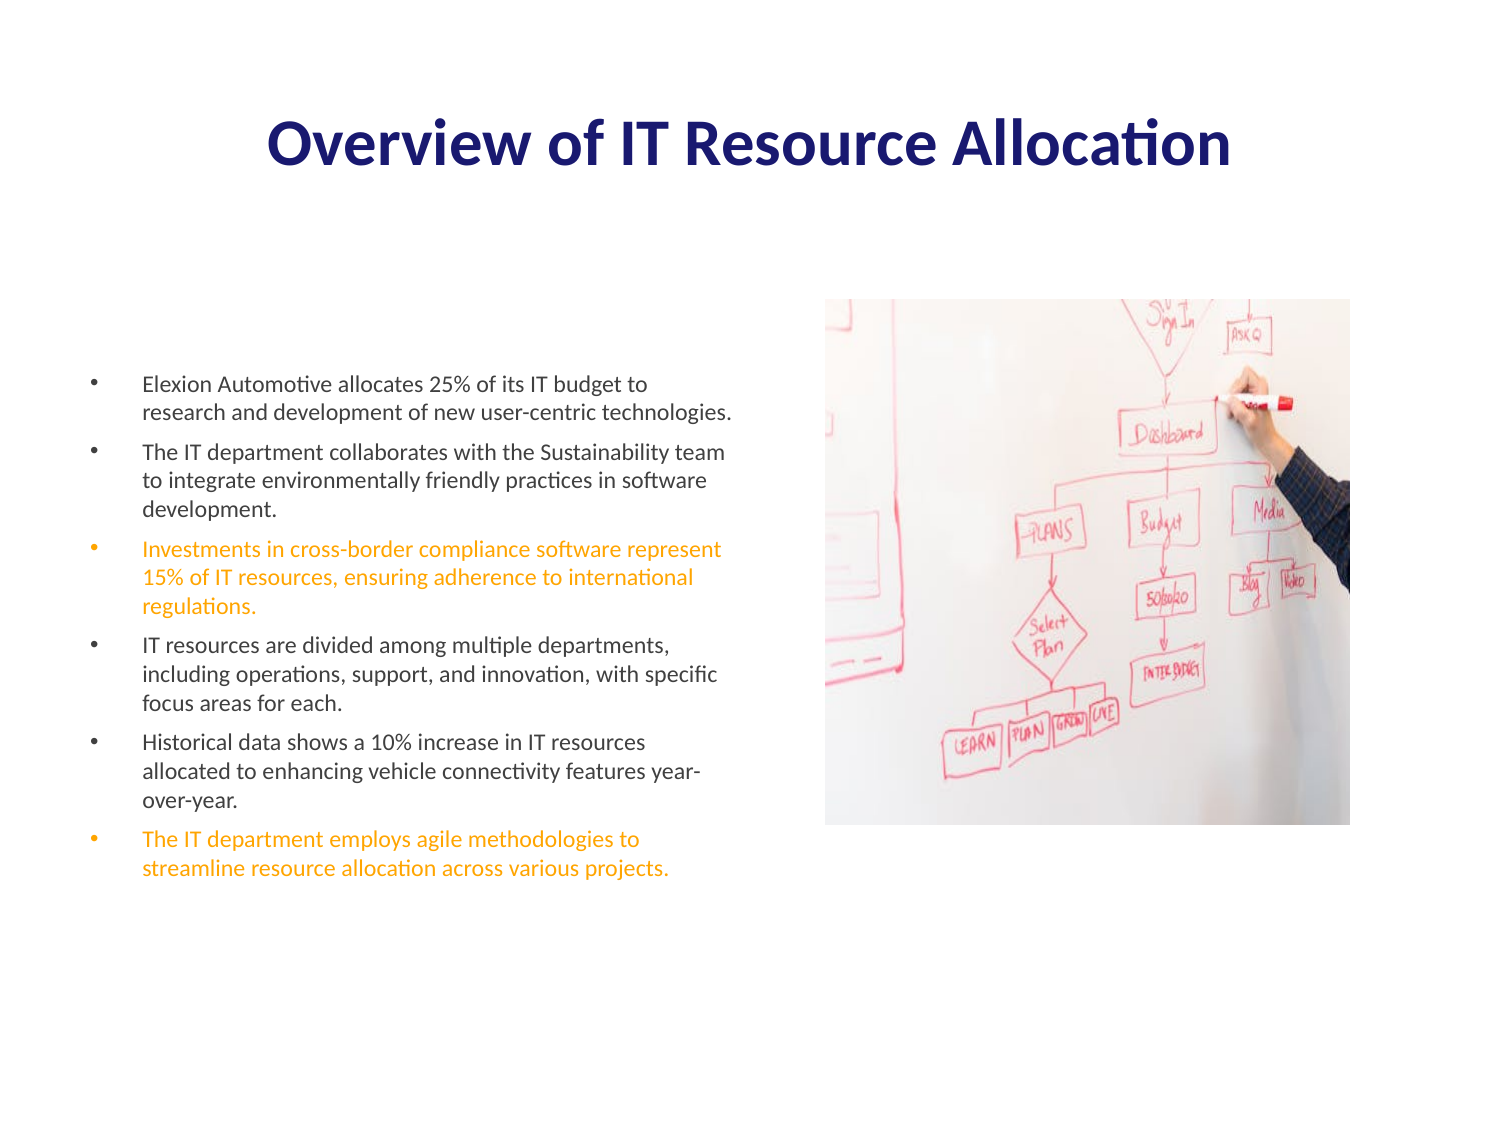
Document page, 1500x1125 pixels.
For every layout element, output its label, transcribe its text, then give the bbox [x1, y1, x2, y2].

picture [824, 299, 1351, 826]
list Elexion Automotive allocates 25% of its IT budget to research and development of new user-centric technologies. The IT department collaborates with the Sustainability team to integrate environmentally friendly practices in software development. Investments in cross-border compliance software represent 15% of IT resources, ensuring adherence to international regulations. IT resources are divided among multiple departments, including operations, support, and innovation, with specific focus areas for each. Historical data shows a 10% increase in IT resources allocated to enhancing vehicle connectivity features year-over-year. The IT department employs agile methodologies to streamline resource allocation across various projects. [75, 298, 750, 899]
title Overview of IT Resource Allocation [75, 45, 1425, 233]
